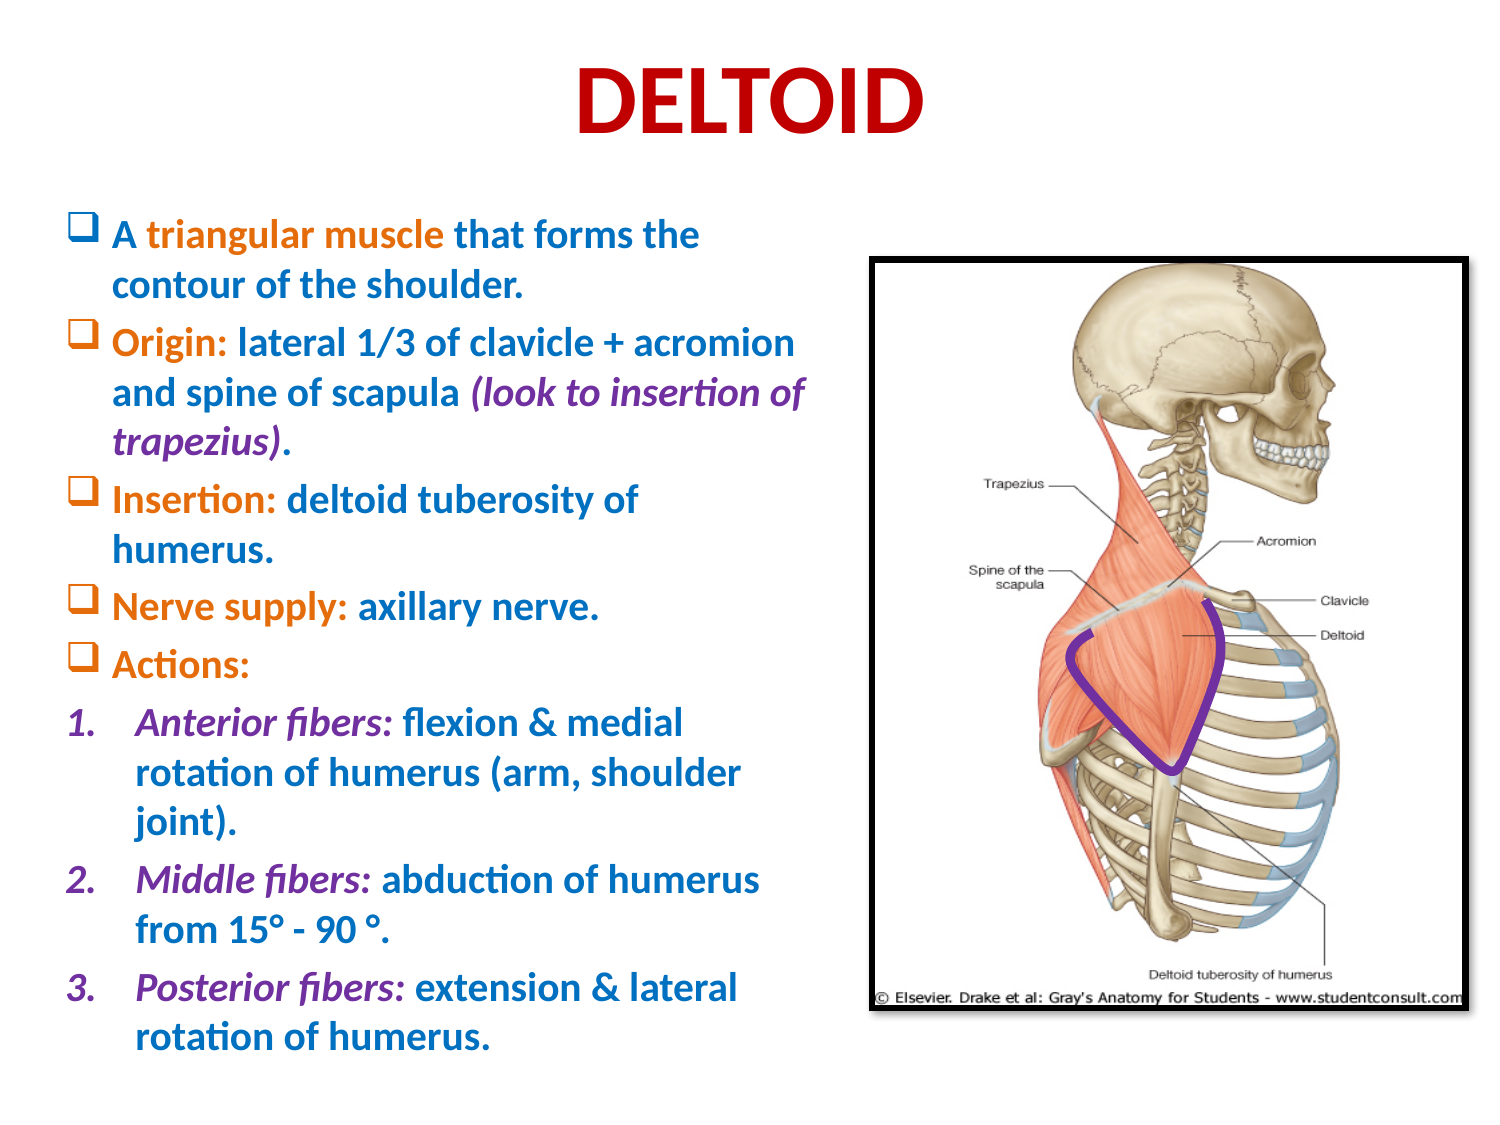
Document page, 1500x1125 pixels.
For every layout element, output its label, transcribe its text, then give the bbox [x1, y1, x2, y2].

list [874, 262, 1463, 1006]
title DELTOID [75, 0, 1425, 188]
list A triangular muscle that forms the contour of the shoulder. Origin: lateral 1/3 of clavicle + acromion and spine of scapula (look to insertion of trapezius). Insertion: deltoid tuberosity of humerus. Nerve supply: axillary nerve. Actions: Anterior fibers: flexion & medial rotation of humerus (arm, shoulder joint). Middle fibers: abduction of humerus from 15° - 90 °. Posterior fibers: extension & lateral rotation of humerus. [50, 200, 825, 1075]
